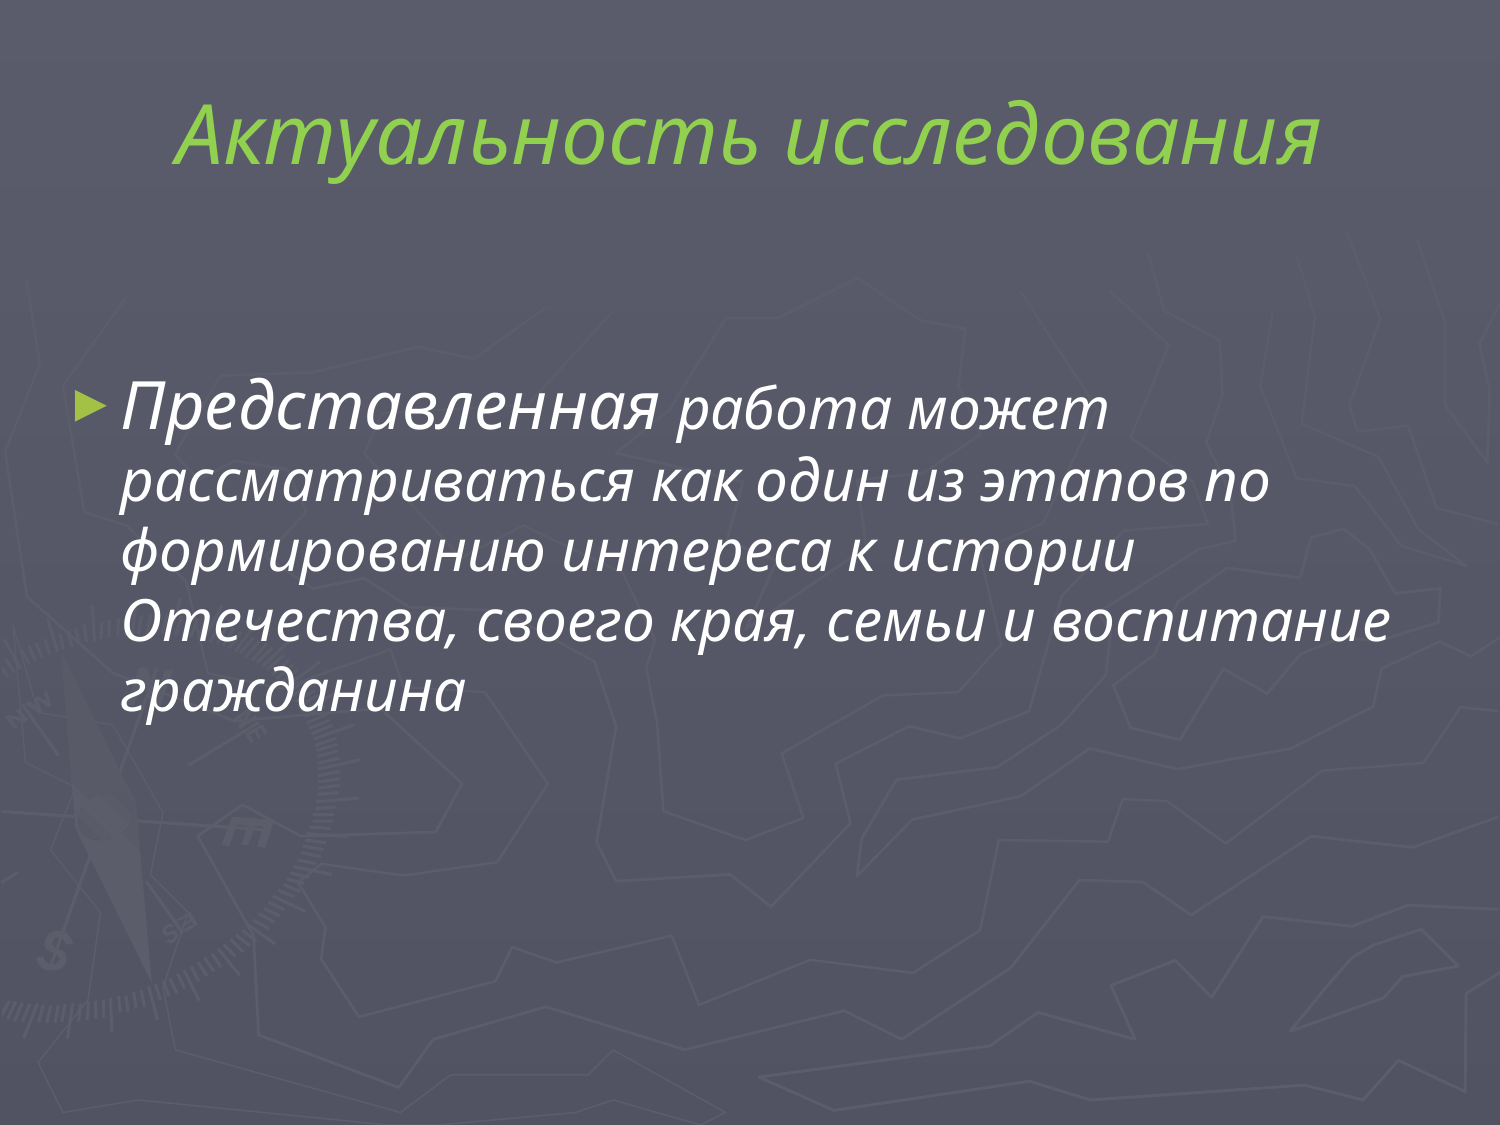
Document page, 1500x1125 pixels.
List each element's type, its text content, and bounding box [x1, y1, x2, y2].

list Представленная работа может рассматриваться как один из этапов по формированию интереса к истории Отечества, своего края, семьи и воспитание гражданина [49, 262, 1451, 1001]
title Актуальность исследования [49, 37, 1451, 226]
